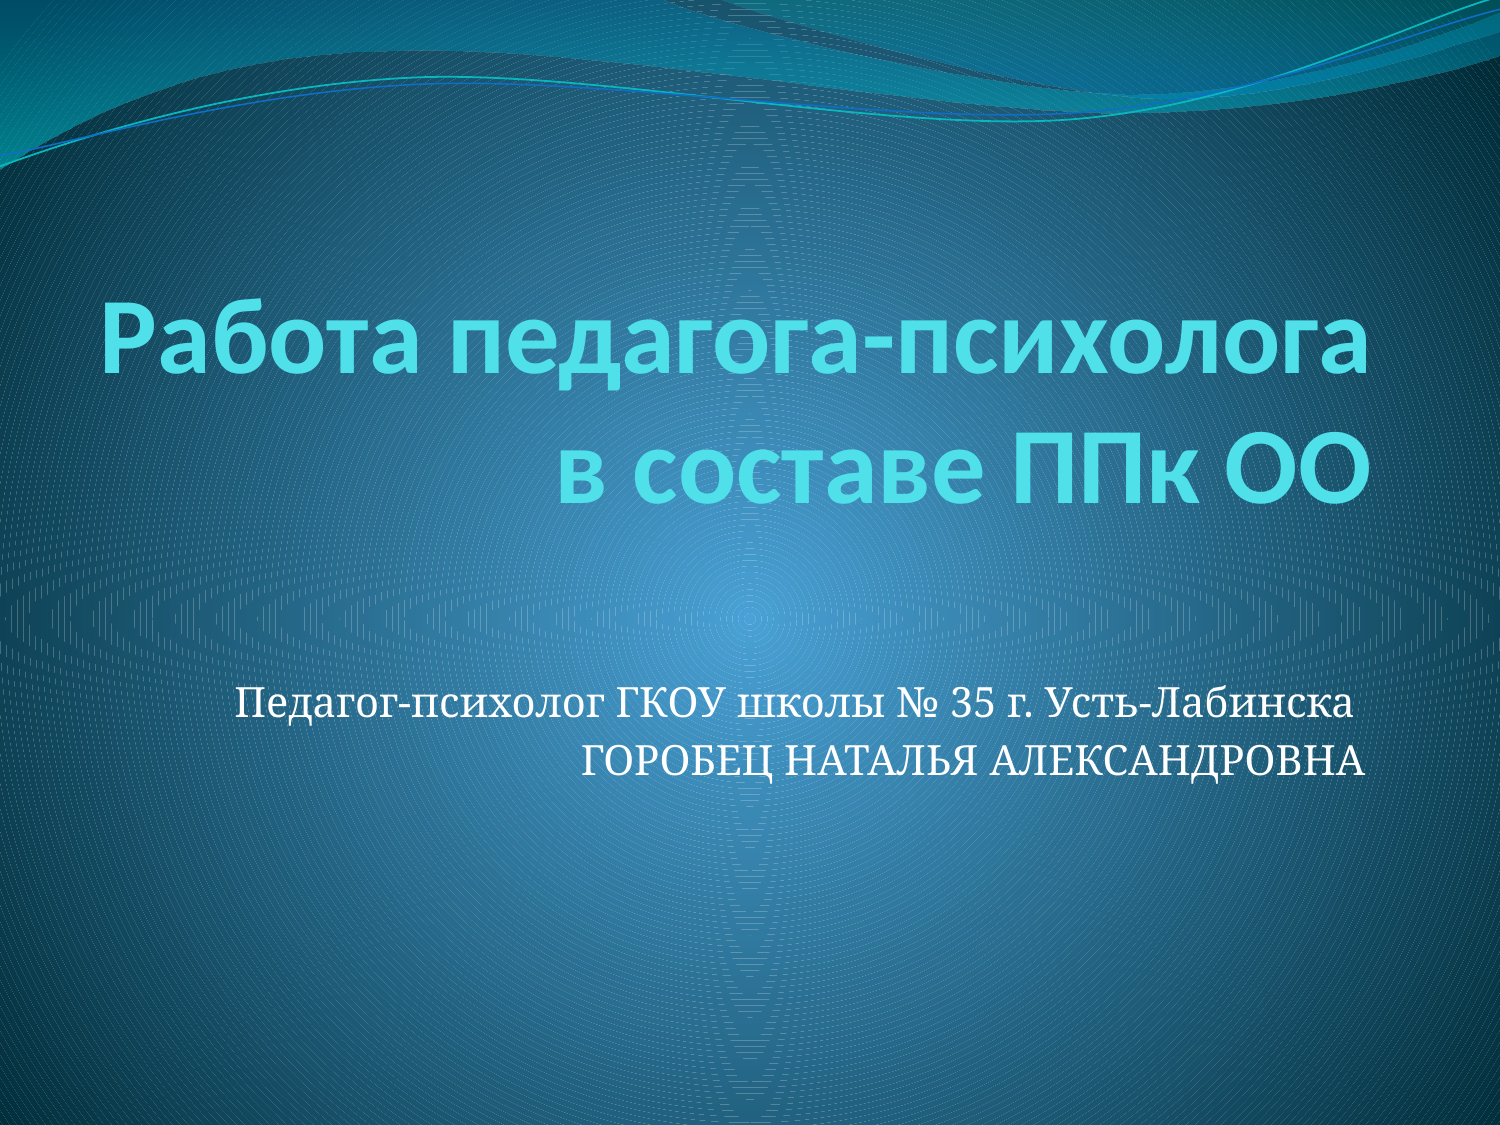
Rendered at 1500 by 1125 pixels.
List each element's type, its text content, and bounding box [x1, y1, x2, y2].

title Работа педагога-психолога в составе ППк ОО [87, 224, 1376, 525]
subtitle Педагог-психолог ГКОУ школы № 35 г. Усть-Лабинска ГОРОБЕЦ НАТАЛЬЯ АЛЕКСАНДРОВНА [87, 667, 1376, 818]
